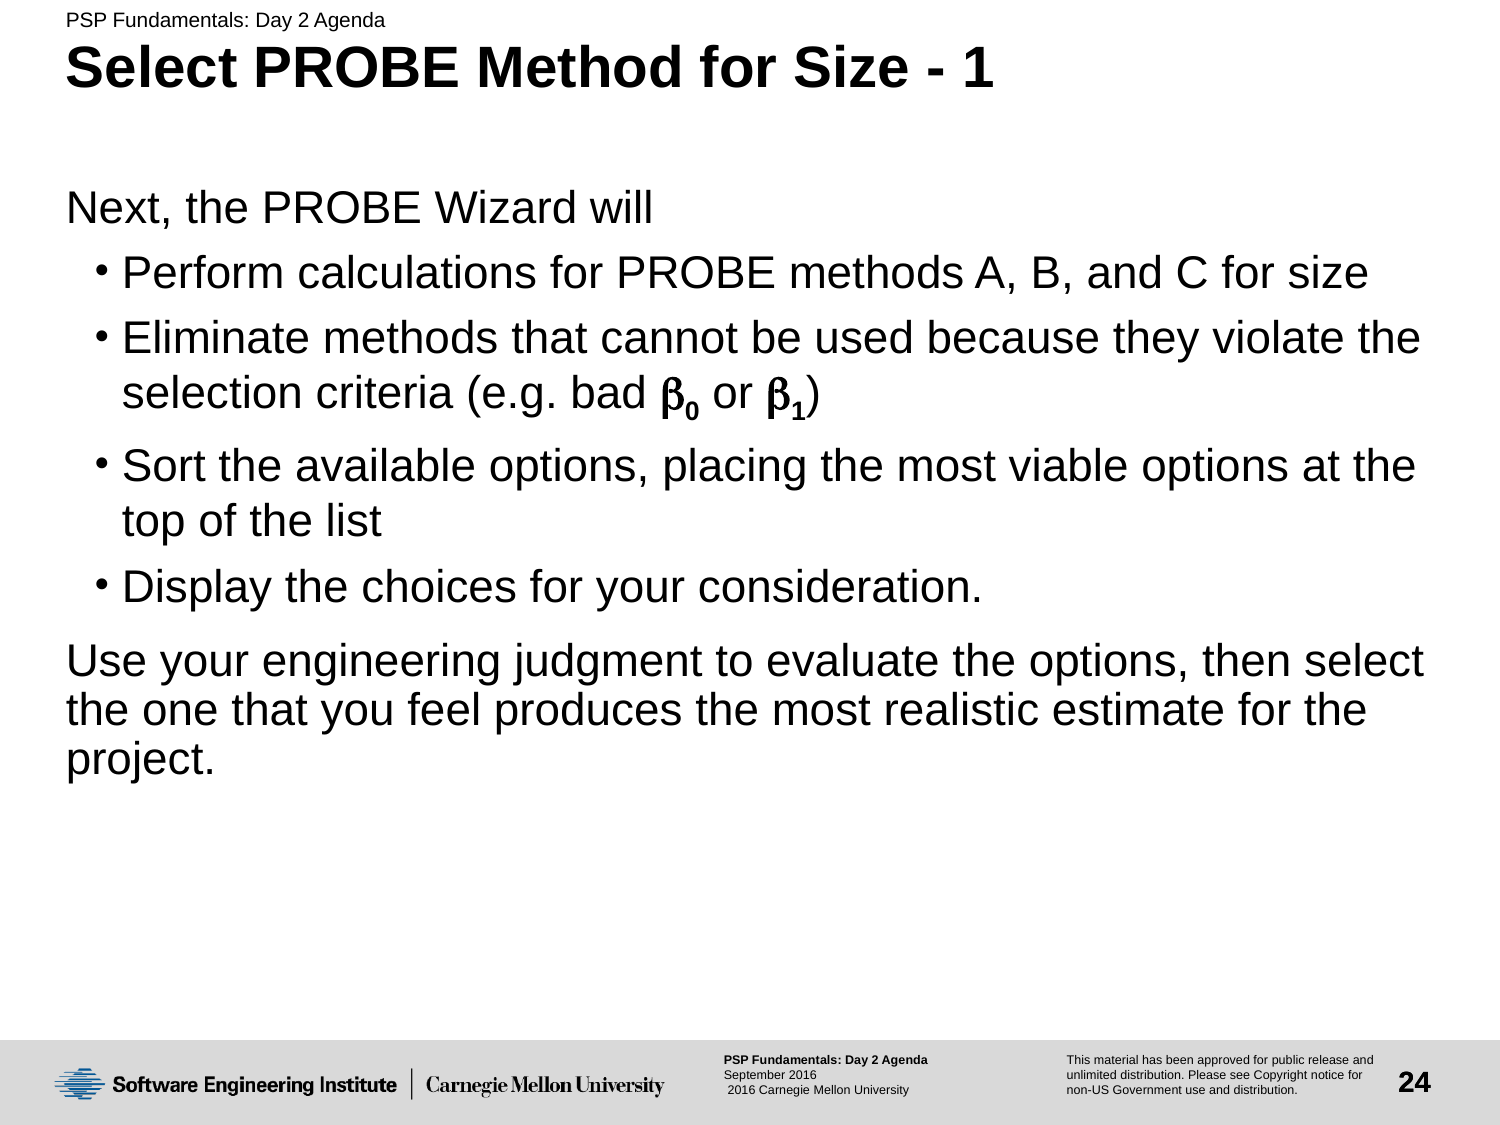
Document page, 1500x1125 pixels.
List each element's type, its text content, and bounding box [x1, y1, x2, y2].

picture [46, 1061, 673, 1104]
list Next, the PROBE Wizard will Perform calculations for PROBE methods A, B, and C for size Eliminate methods that cannot be used because they violate the selection criteria (e.g. bad b0 or b1) Sort the available options, placing the most viable options at the top of the list Display the choices for your consideration. Use your engineering judgment to evaluate the options, then select the one that you feel produces the most realistic estimate for the project. [65, 177, 1431, 1000]
title Select PROBE Method for Size - 1 [65, 37, 1430, 148]
